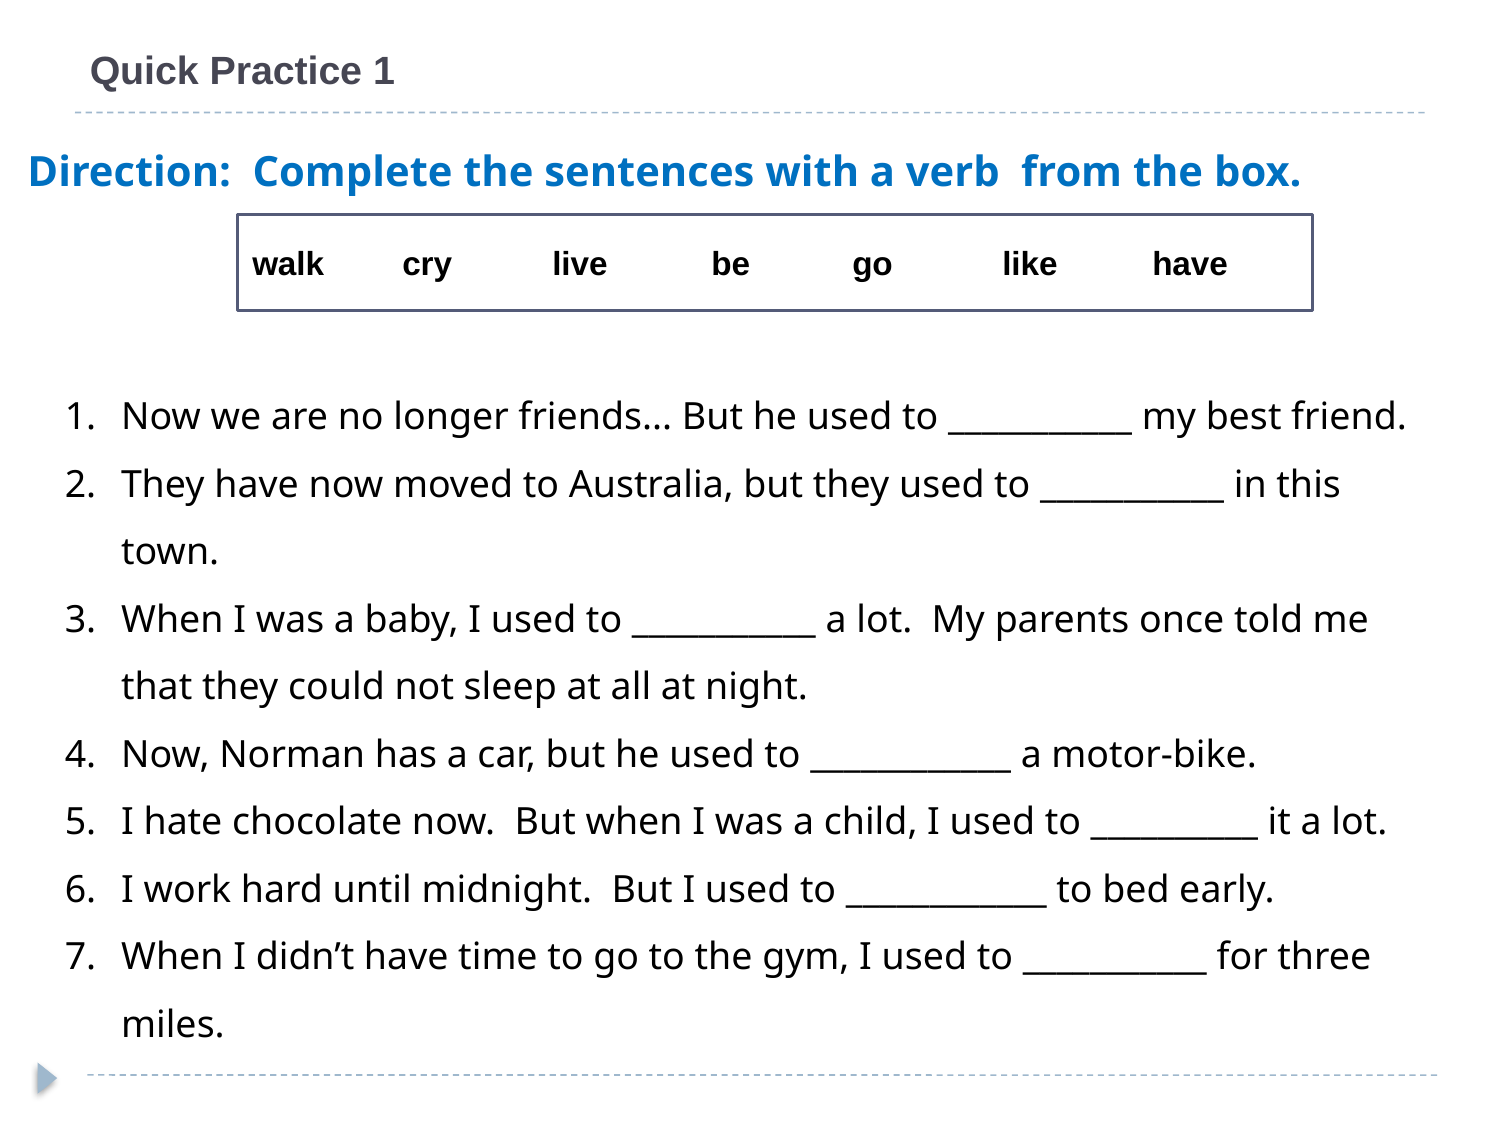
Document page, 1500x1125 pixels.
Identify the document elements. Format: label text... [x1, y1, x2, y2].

text_box Now we are no longer friends... But he used to ___________ my best friend. They have now moved to Australia, but they used to ___________ in this town. When I was a baby, I used to ___________ a lot. My parents once told me that they could not sleep at all at night. Now, Norman has a car, but he used to ____________ a motor-bike. I hate chocolate now. But when I was a child, I used to __________ it a lot. I work hard until midnight. But I used to ____________ to bed early. When I didn’t have time to go to the gym, I used to ___________ for three miles. [50, 362, 1450, 1053]
text_box Direction: Complete the sentences with a verb from the box. [12, 137, 1450, 203]
text_box walk cry live be go like have [236, 213, 1314, 312]
title Quick Practice 1 [75, 37, 1425, 100]
